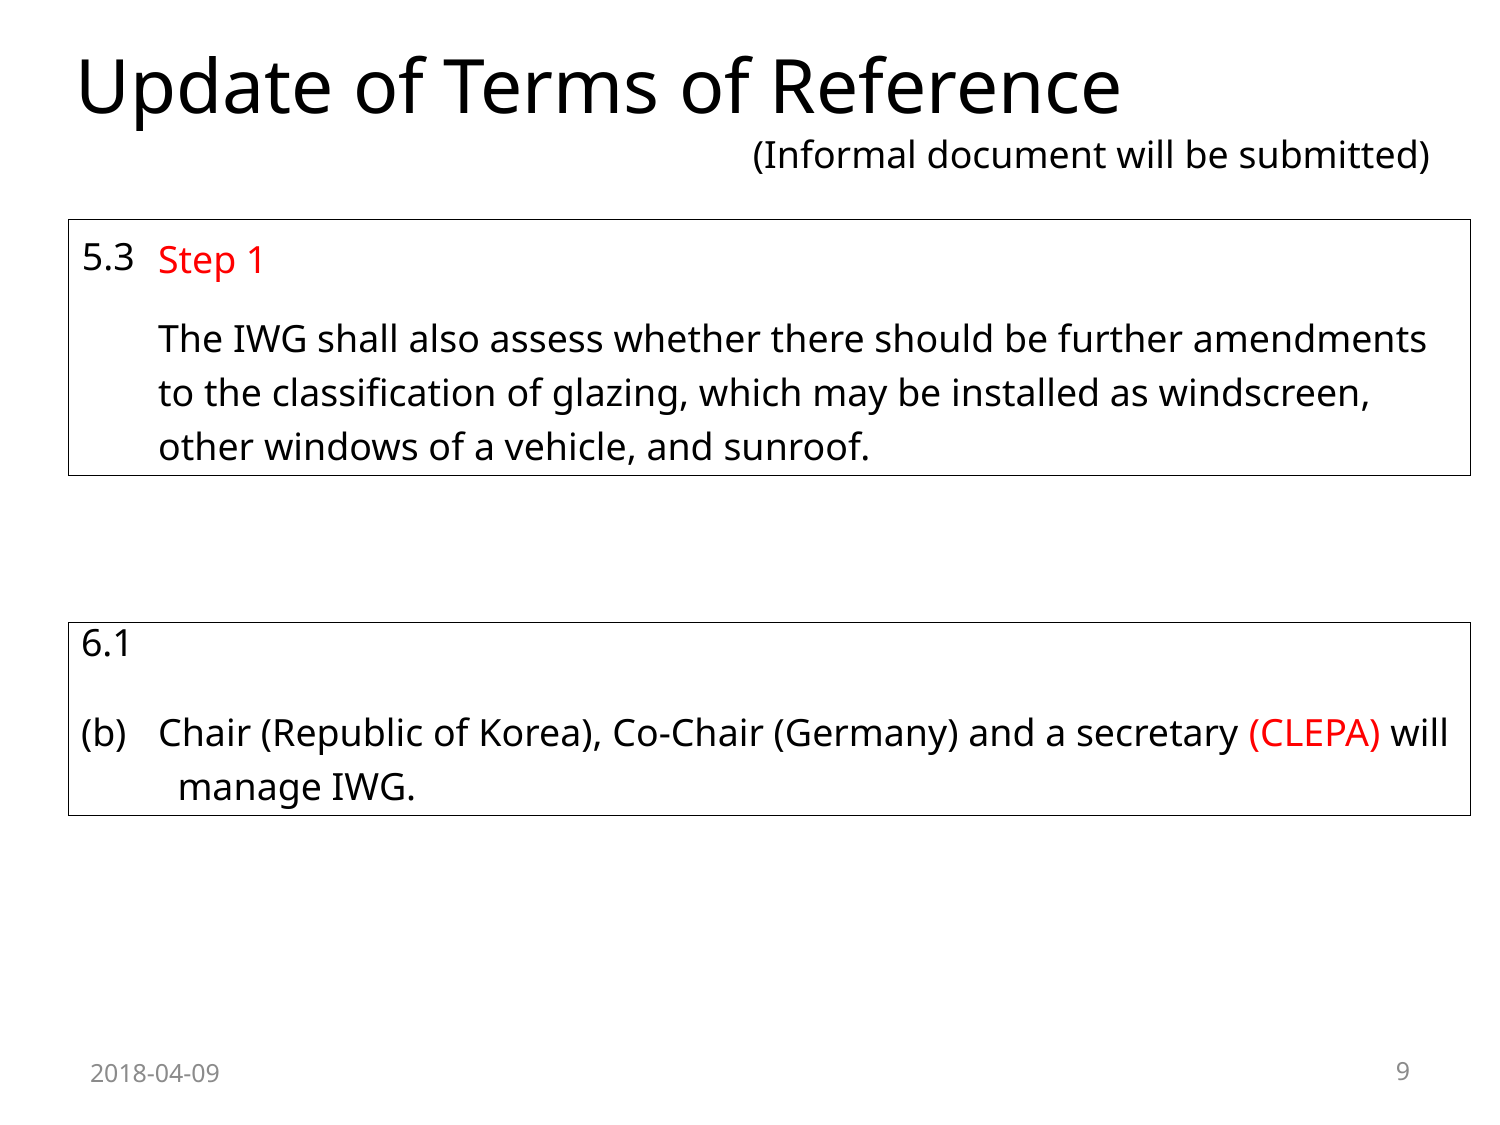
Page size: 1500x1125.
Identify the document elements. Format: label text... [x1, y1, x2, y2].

text_box 6.1 (b) [66, 611, 149, 762]
text_box Step 1 The IWG shall also assess whether there should be further amendments to the classification of glazing, which may be installed as windscreen, other windows of a vehicle, and sunroof. [68, 219, 1471, 476]
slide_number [75, 1042, 425, 1103]
slide_number 9 [1074, 1042, 1425, 1103]
text_box Chair (Republic of Korea), Co-Chair (Germany) and a secretary (CLEPA) will manage IWG. [68, 622, 1471, 816]
text_box (Informal document will be submitted) [738, 123, 1500, 184]
text_box 5.3 [67, 225, 150, 286]
text_box Update of Terms of Reference [60, 30, 1139, 136]
